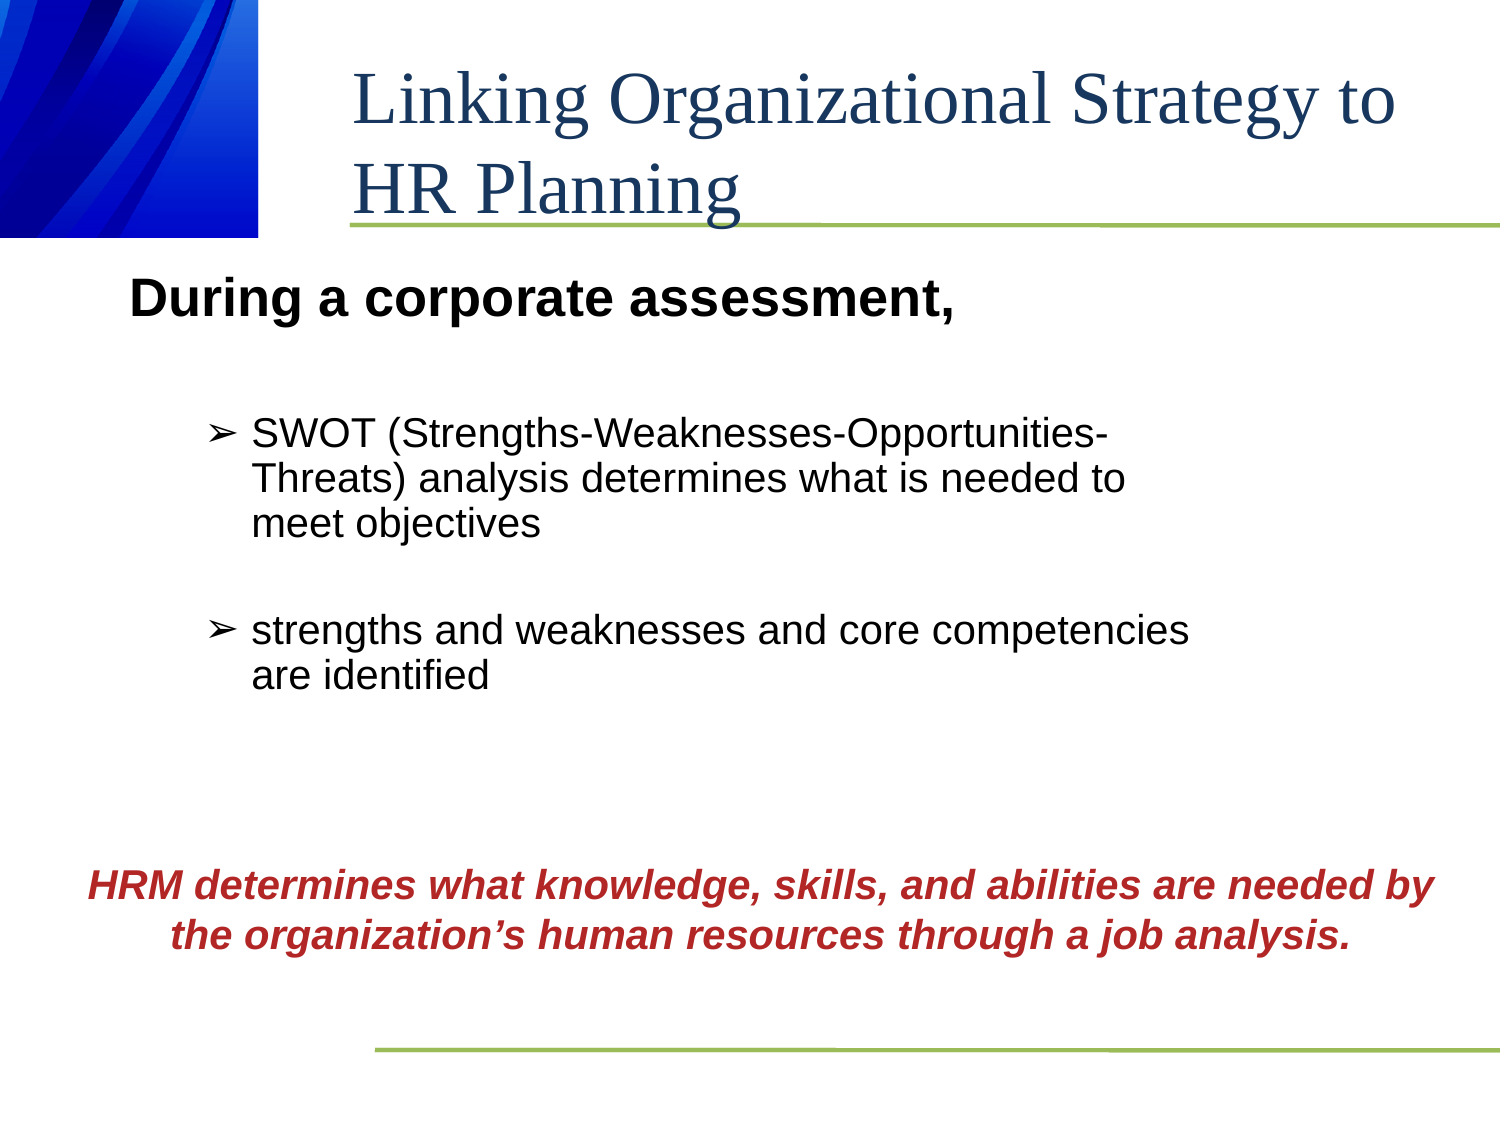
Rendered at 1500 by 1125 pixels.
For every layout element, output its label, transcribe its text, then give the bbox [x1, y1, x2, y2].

title Linking Organizational Strategy to HR Planning [337, 45, 1425, 233]
picture [0, 0, 259, 238]
text_box HRM determines what knowledge, skills, and abilities are needed by the organization’s human resources through a job analysis. [62, 849, 1460, 966]
text_box During a corporate assessment, SWOT (Strengths-Weaknesses-Opportunities-Threats) analysis determines what is needed to meet objectives strengths and weaknesses and core competencies are identified [114, 258, 1207, 650]
slide_number [1074, 1042, 1425, 1103]
